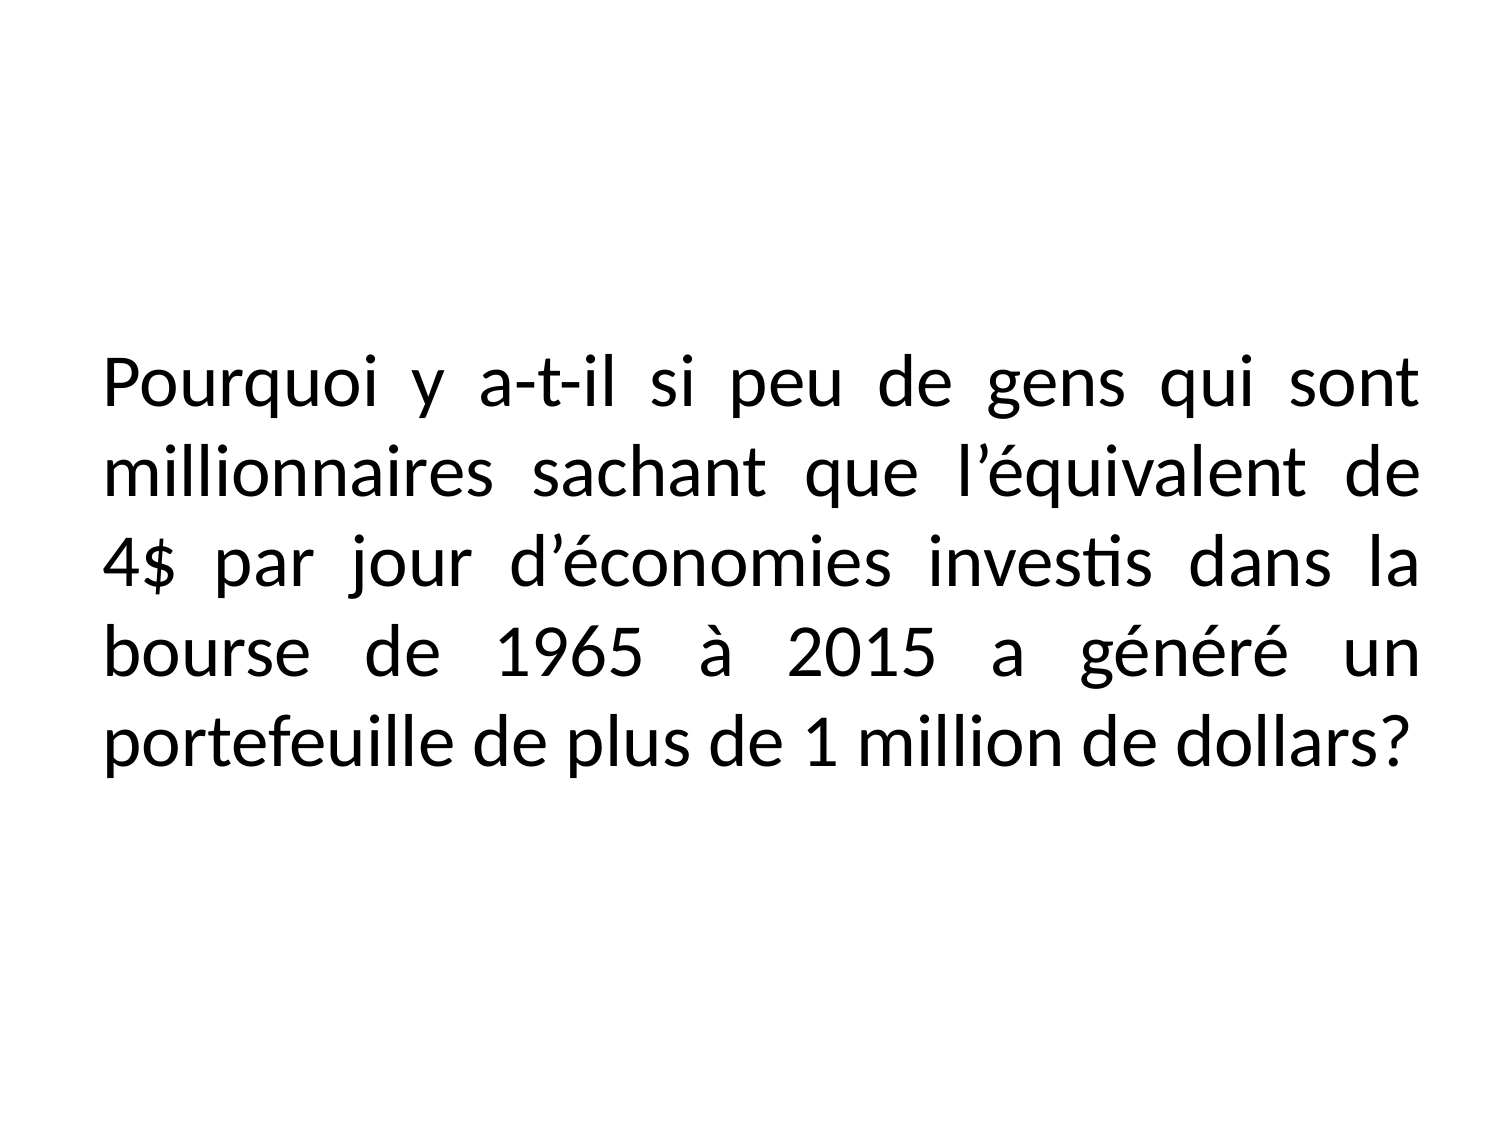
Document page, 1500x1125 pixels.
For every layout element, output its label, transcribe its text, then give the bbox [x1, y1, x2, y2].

title Pourquoi y a-t-il si peu de gens qui sont millionnaires sachant que l’équivalent de 4$ par jour d’économies investis dans la bourse de 1965 à 2015 a généré un portefeuille de plus de 1 million de dollars? [87, 50, 1438, 1063]
